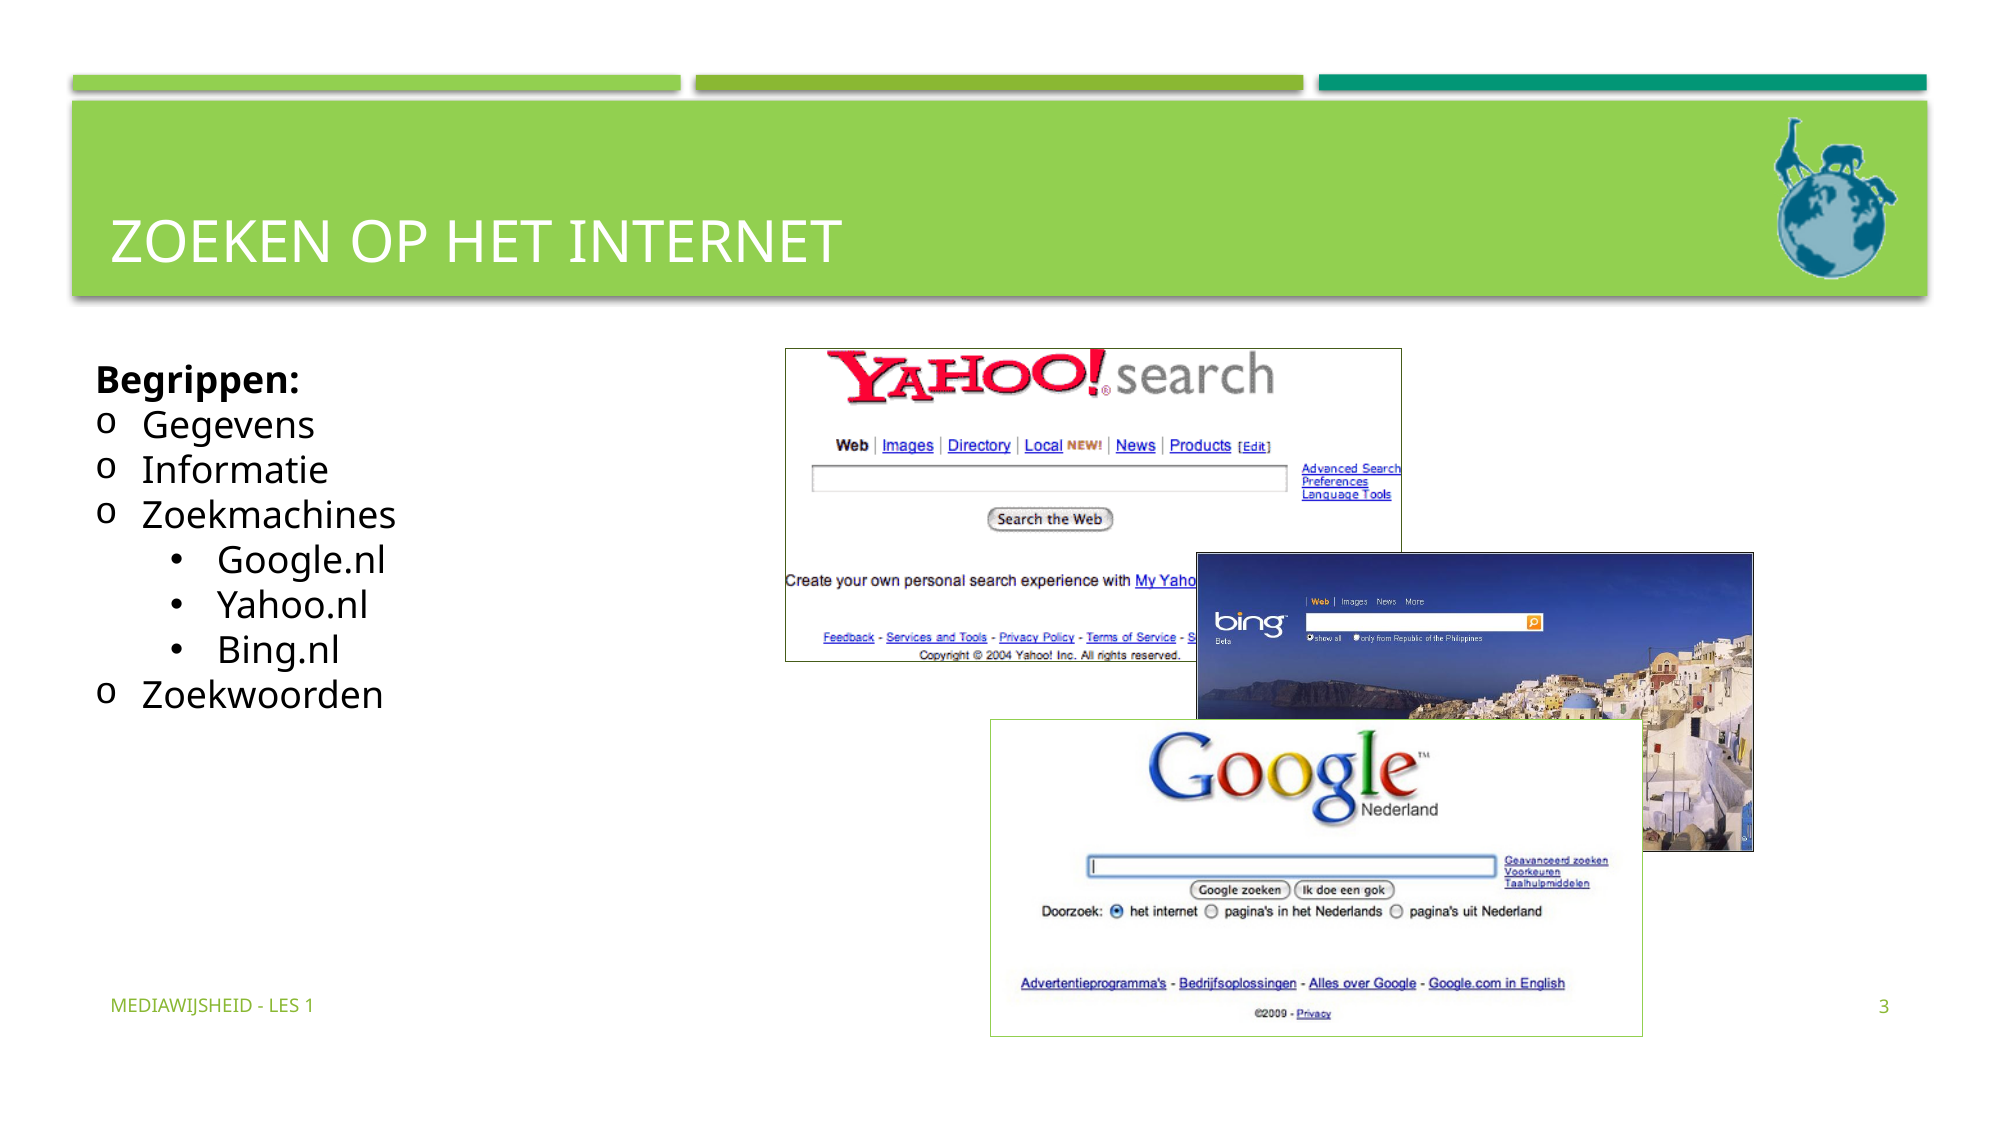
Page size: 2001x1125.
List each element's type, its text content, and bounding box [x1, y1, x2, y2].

title Zoeken op het internet [95, 115, 1747, 282]
slide_number 3 [1732, 977, 1905, 1037]
picture [784, 348, 1754, 1037]
text_box Begrippen: Gegevens Informatie Zoekmachines Google.nl Yahoo.nl Bing.nl Zoekwoorden [80, 348, 488, 724]
footer Mediawijsheid - Les 1 [95, 976, 983, 1037]
picture [1752, 102, 1921, 282]
